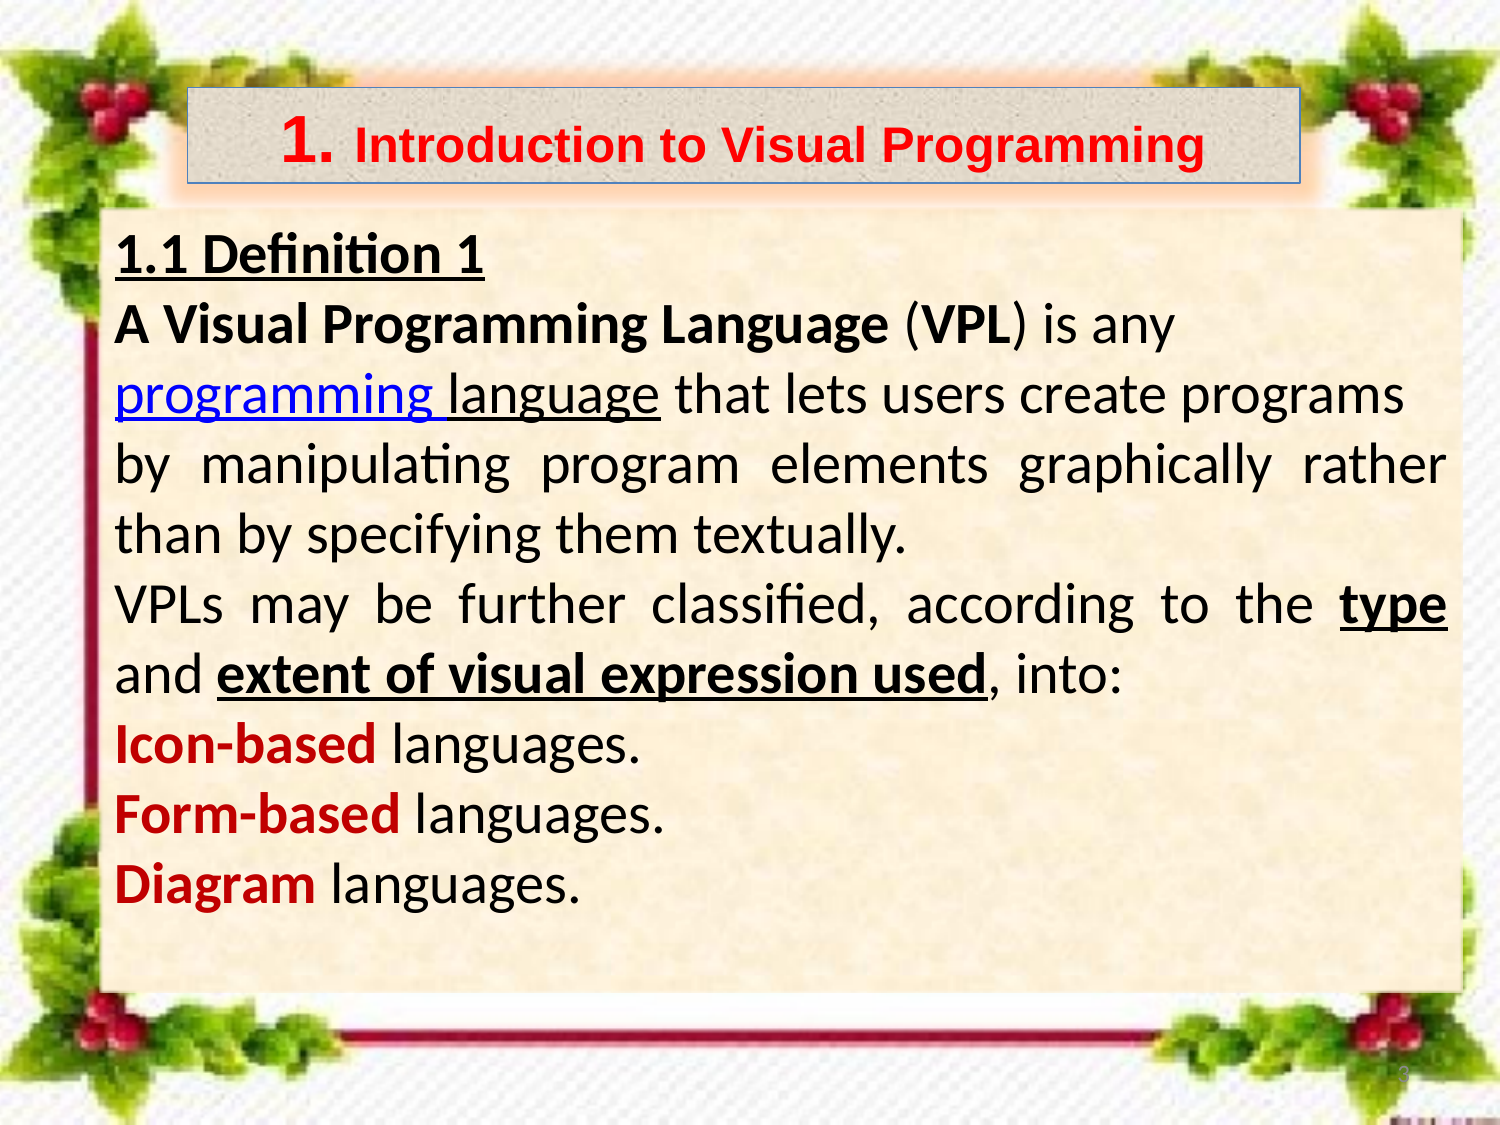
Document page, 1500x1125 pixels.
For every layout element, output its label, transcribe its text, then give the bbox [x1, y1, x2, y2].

slide_number 3 [1074, 1042, 1425, 1103]
text_box 1. Introduction to Visual Programming [187, 87, 1301, 184]
picture [0, 0, 1500, 1125]
text_box 1.1 Definition 1 A Visual Programming Language (VPL) is any programming language that lets users create programs by manipulating program elements graphically rather than by specifying them textually. VPLs may be further classified, according to the type and extent of visual expression used, into: Icon-based languages. Form-based languages. Diagram languages. [104, 212, 1459, 989]
